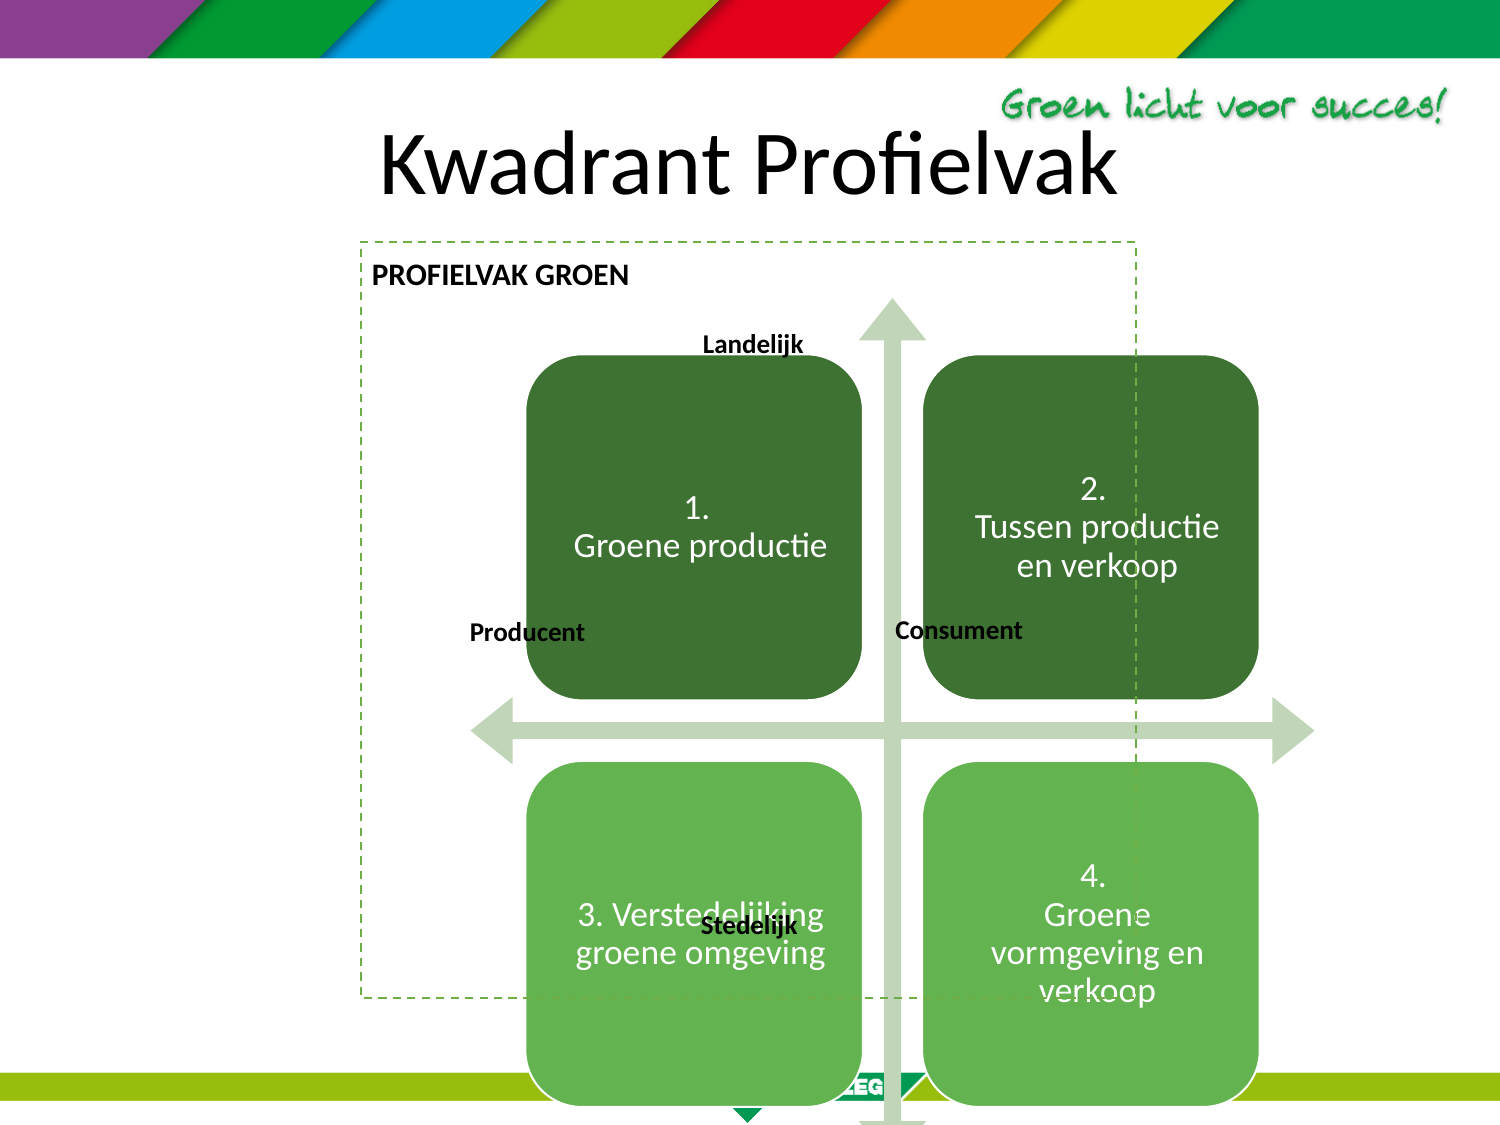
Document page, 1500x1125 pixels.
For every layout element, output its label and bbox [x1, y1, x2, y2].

text_box [186, 241, 1315, 999]
picture [0, 0, 1500, 1125]
